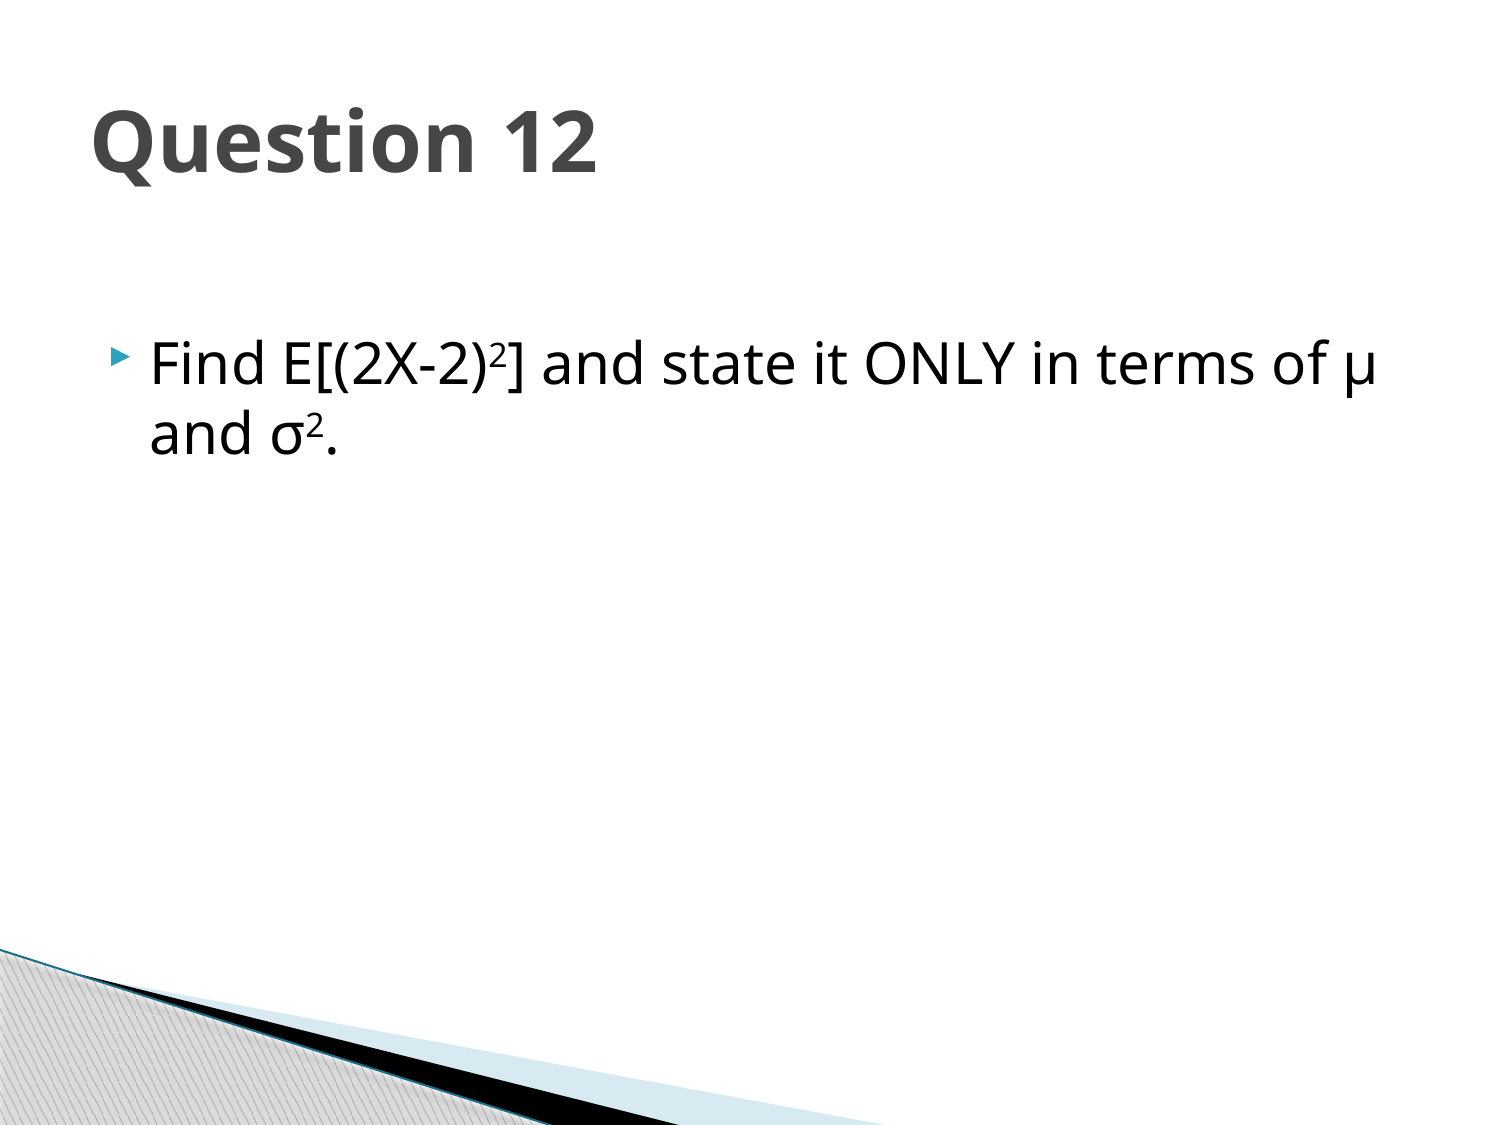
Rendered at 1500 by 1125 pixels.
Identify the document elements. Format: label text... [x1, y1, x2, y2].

title Question 12 [75, 45, 1425, 233]
list Find E[(2X-2)2] and state it ONLY in terms of μ and σ2. [75, 243, 1425, 986]
